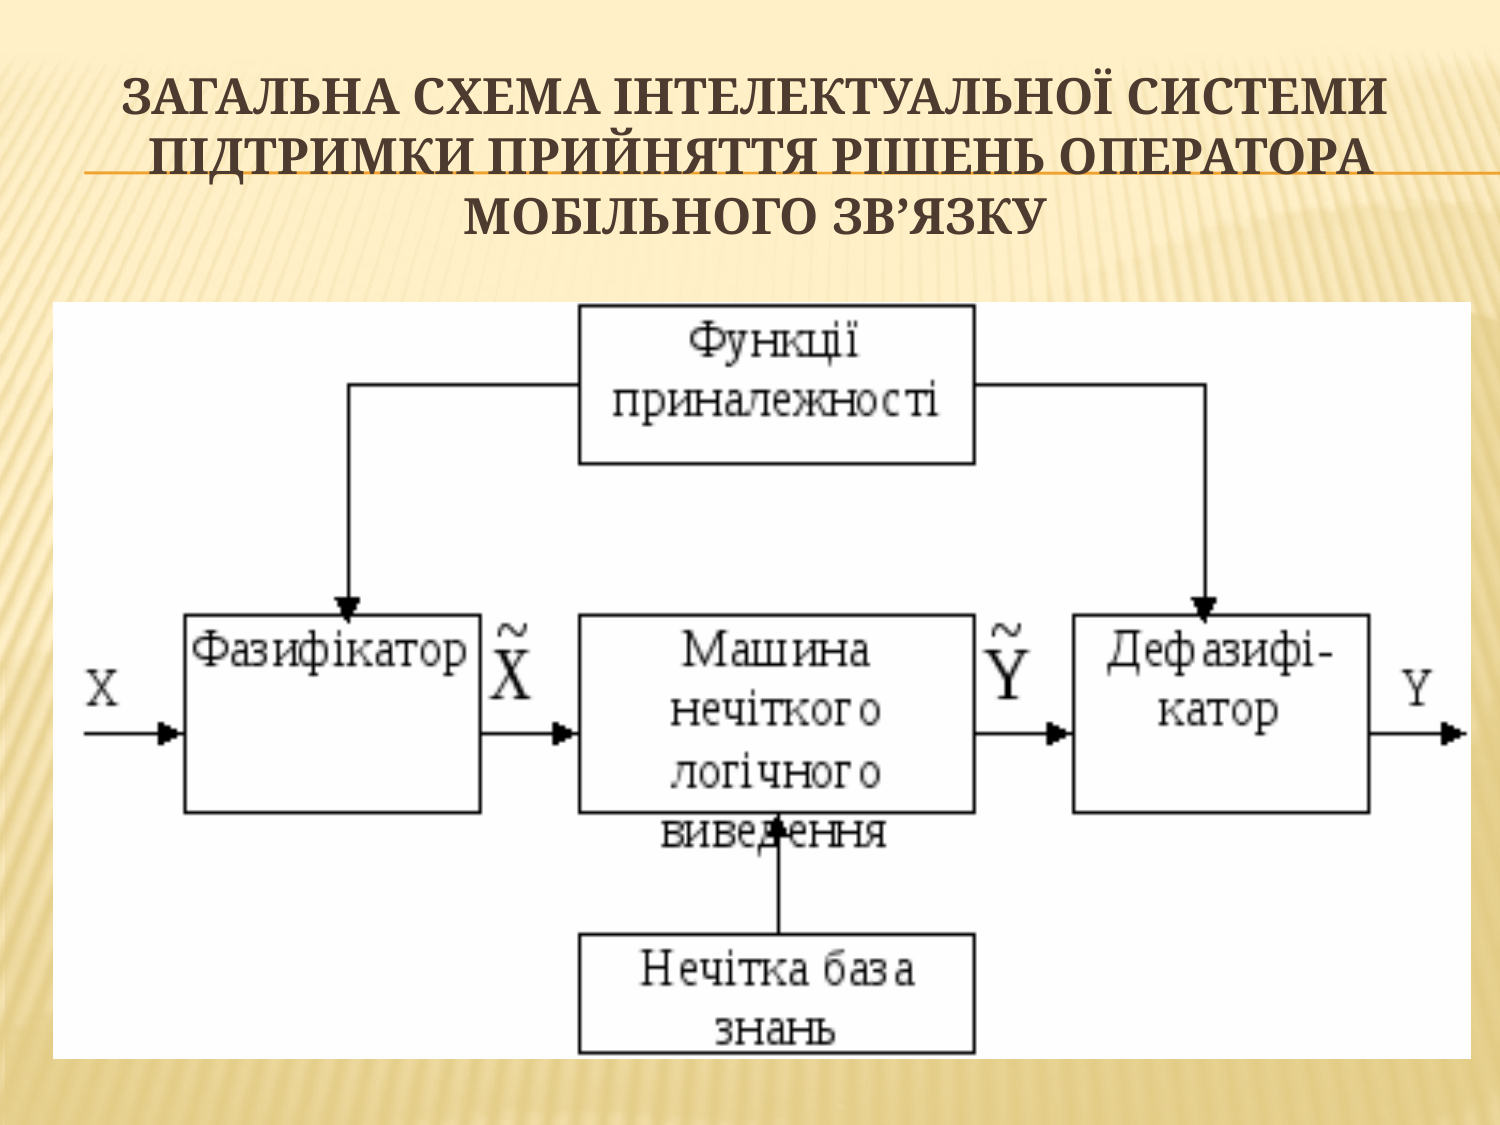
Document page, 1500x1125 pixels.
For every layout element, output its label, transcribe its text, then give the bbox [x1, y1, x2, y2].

title Загальна схема інтелектуальної системи підтримки прийняття рішень оператора мобільного зв’язку [88, 54, 1436, 256]
picture [52, 302, 1471, 1059]
